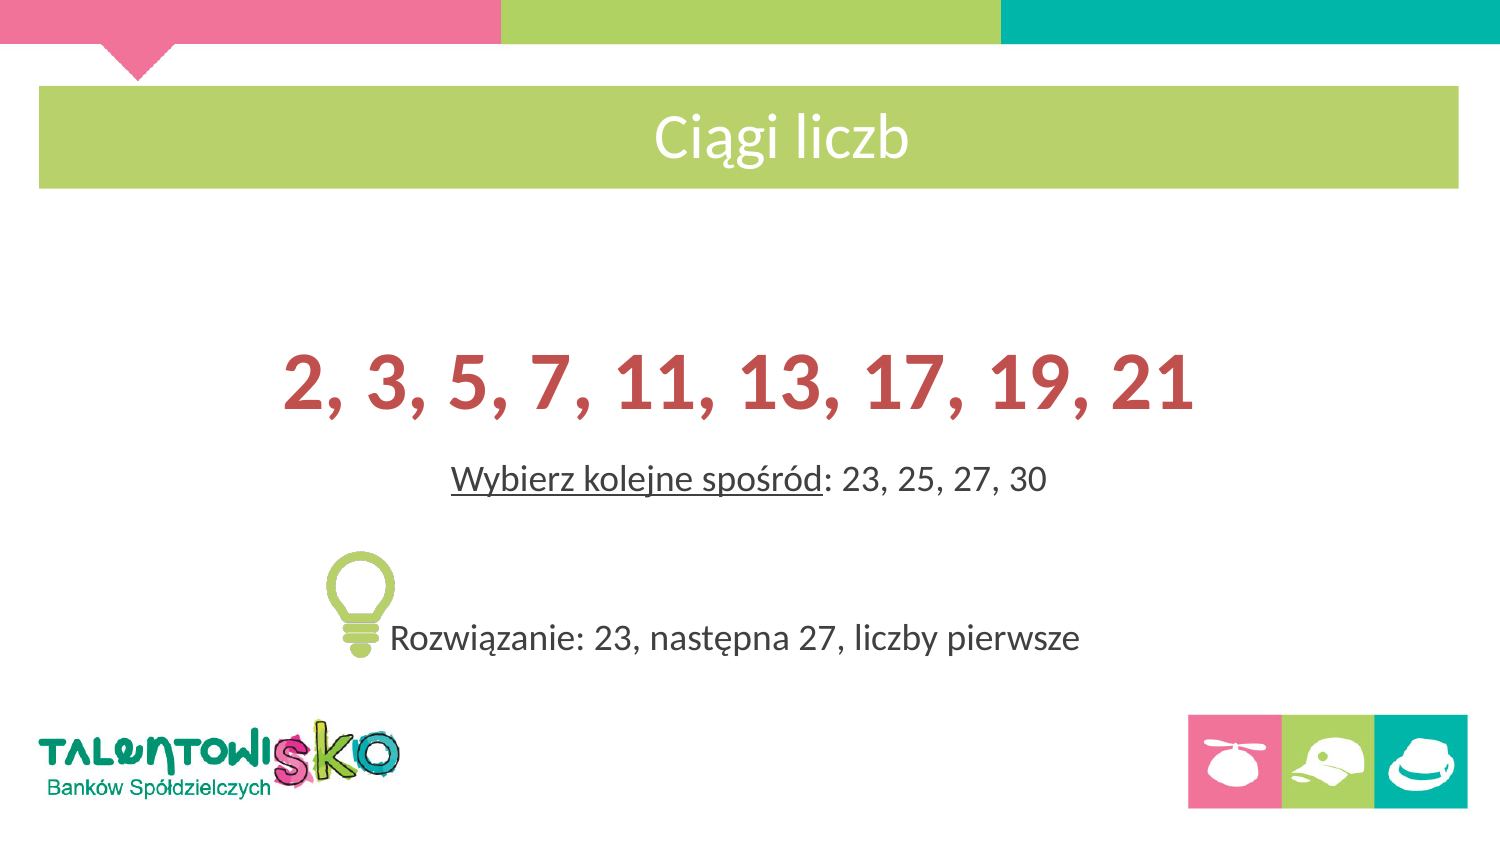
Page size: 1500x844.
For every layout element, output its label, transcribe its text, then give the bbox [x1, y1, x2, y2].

text_box 2, 3, 5, 7, 11, 13, 17, 19, 21 Wybierz kolejne spośród: 23, 25, 27, 30 [77, 303, 1421, 573]
picture [0, 0, 1500, 844]
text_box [38, 85, 1459, 189]
text_box Rozwiązanie: 23, następna 27, liczby pierwsze [423, 598, 1125, 666]
